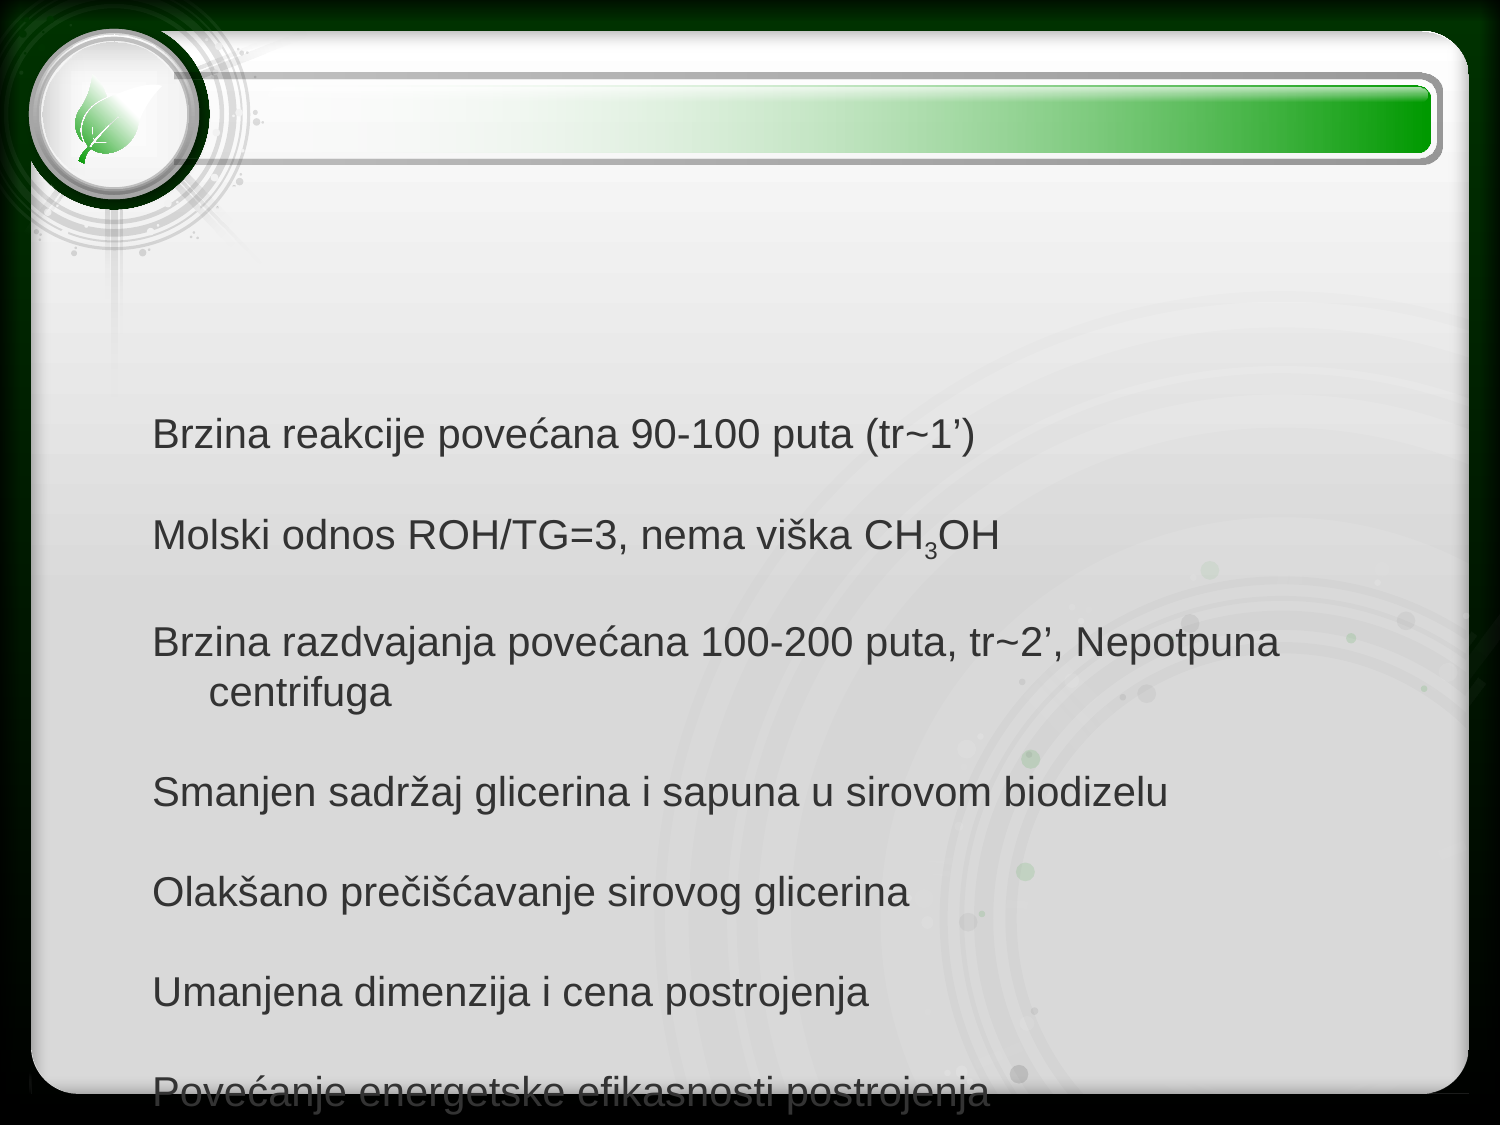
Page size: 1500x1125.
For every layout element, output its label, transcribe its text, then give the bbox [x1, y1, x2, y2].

list [149, 324, 1500, 1125]
text_box Brzina reakcije povećana 90-100 puta (tr~1’) Molski odnos ROH/TG=3, nema viška CH3OH Brzina razdvajanja povećana 100-200 puta, tr~2’, Nepotpuna centrifuga Smanjen sadržaj glicerina i sapuna u sirovom biodizelu Olakšano prečišćavanje sirovog glicerina Umanjena dimenzija i cena postrojenja Povećanje energetske efikasnosti postrojenja [137, 399, 1488, 1100]
